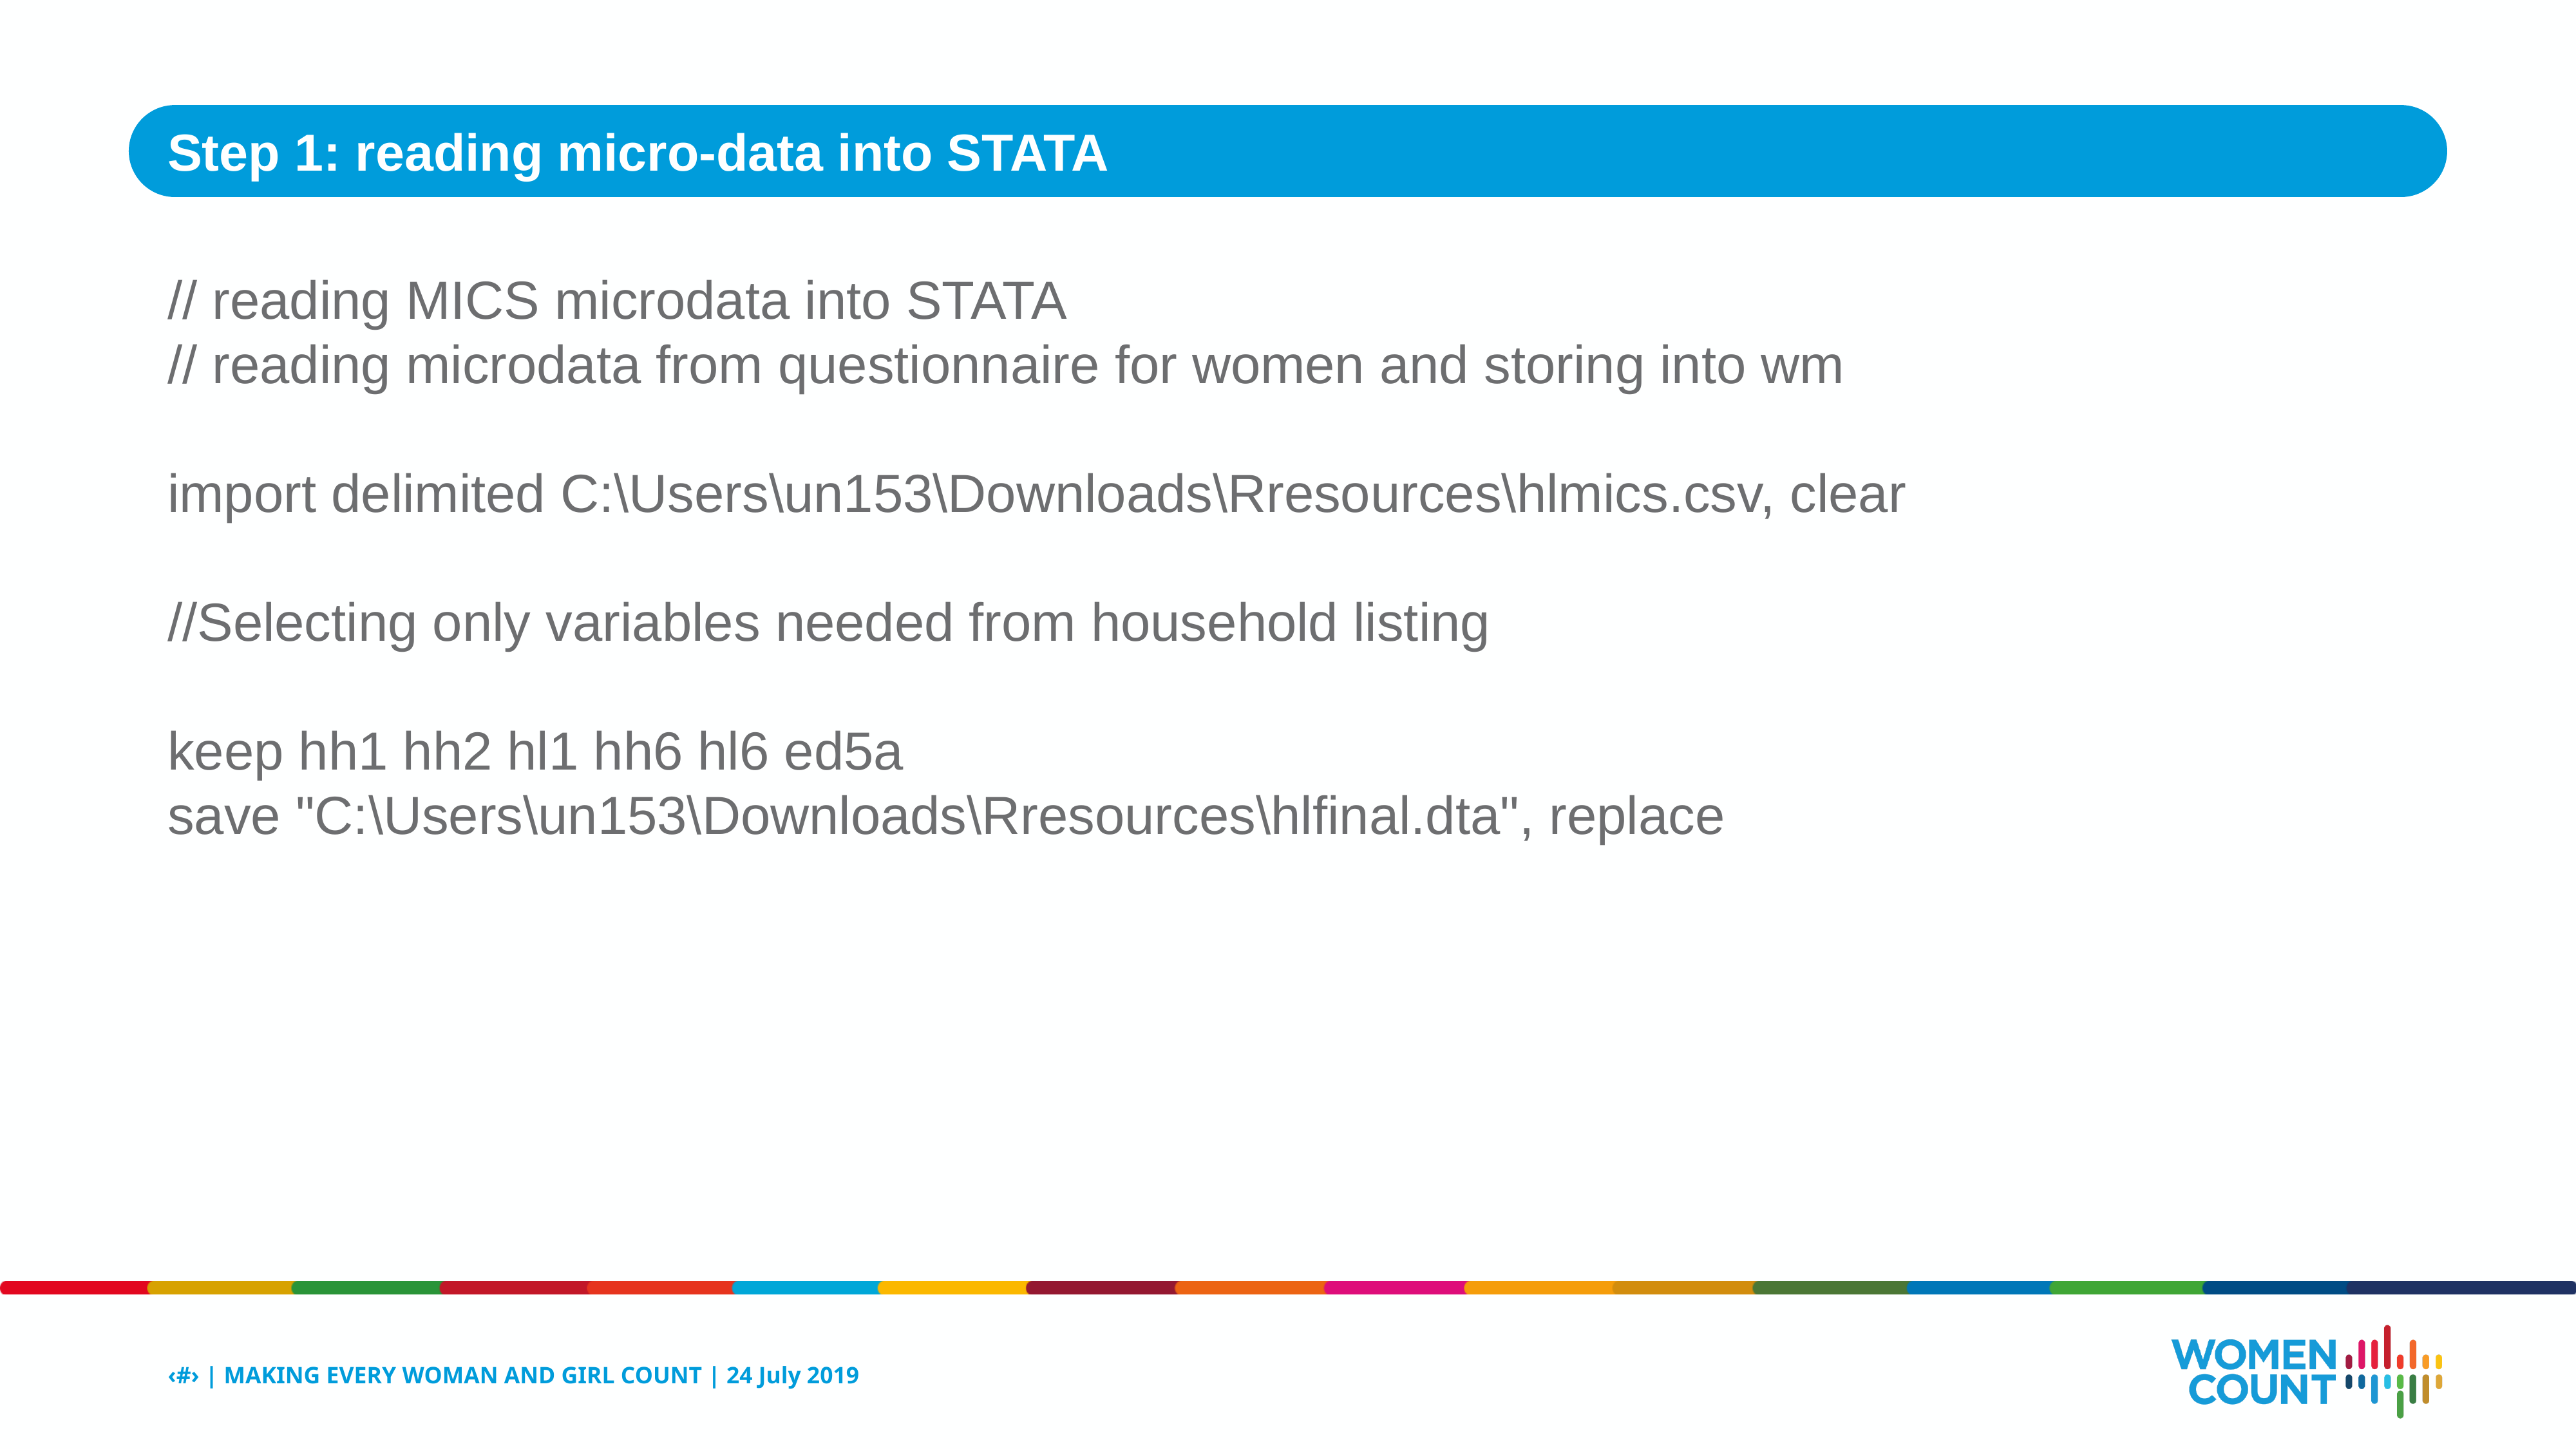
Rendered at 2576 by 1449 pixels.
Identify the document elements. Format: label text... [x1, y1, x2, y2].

list Step 1: reading micro-data into STATA [167, 119, 2411, 182]
list // reading MICS microdata into STATA // reading microdata from questionnaire for women and storing into wm import delimited C:\Users\un153\Downloads\Rresources\hlmics.csv, clear //Selecting only variables needed from household listing keep hh1 hh2 hl1 hh6 hl6 ed5a save "C:\Users\un153\Downloads\Rresources\hlfinal.dta", replace [167, 265, 2286, 981]
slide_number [167, 1360, 1542, 1388]
